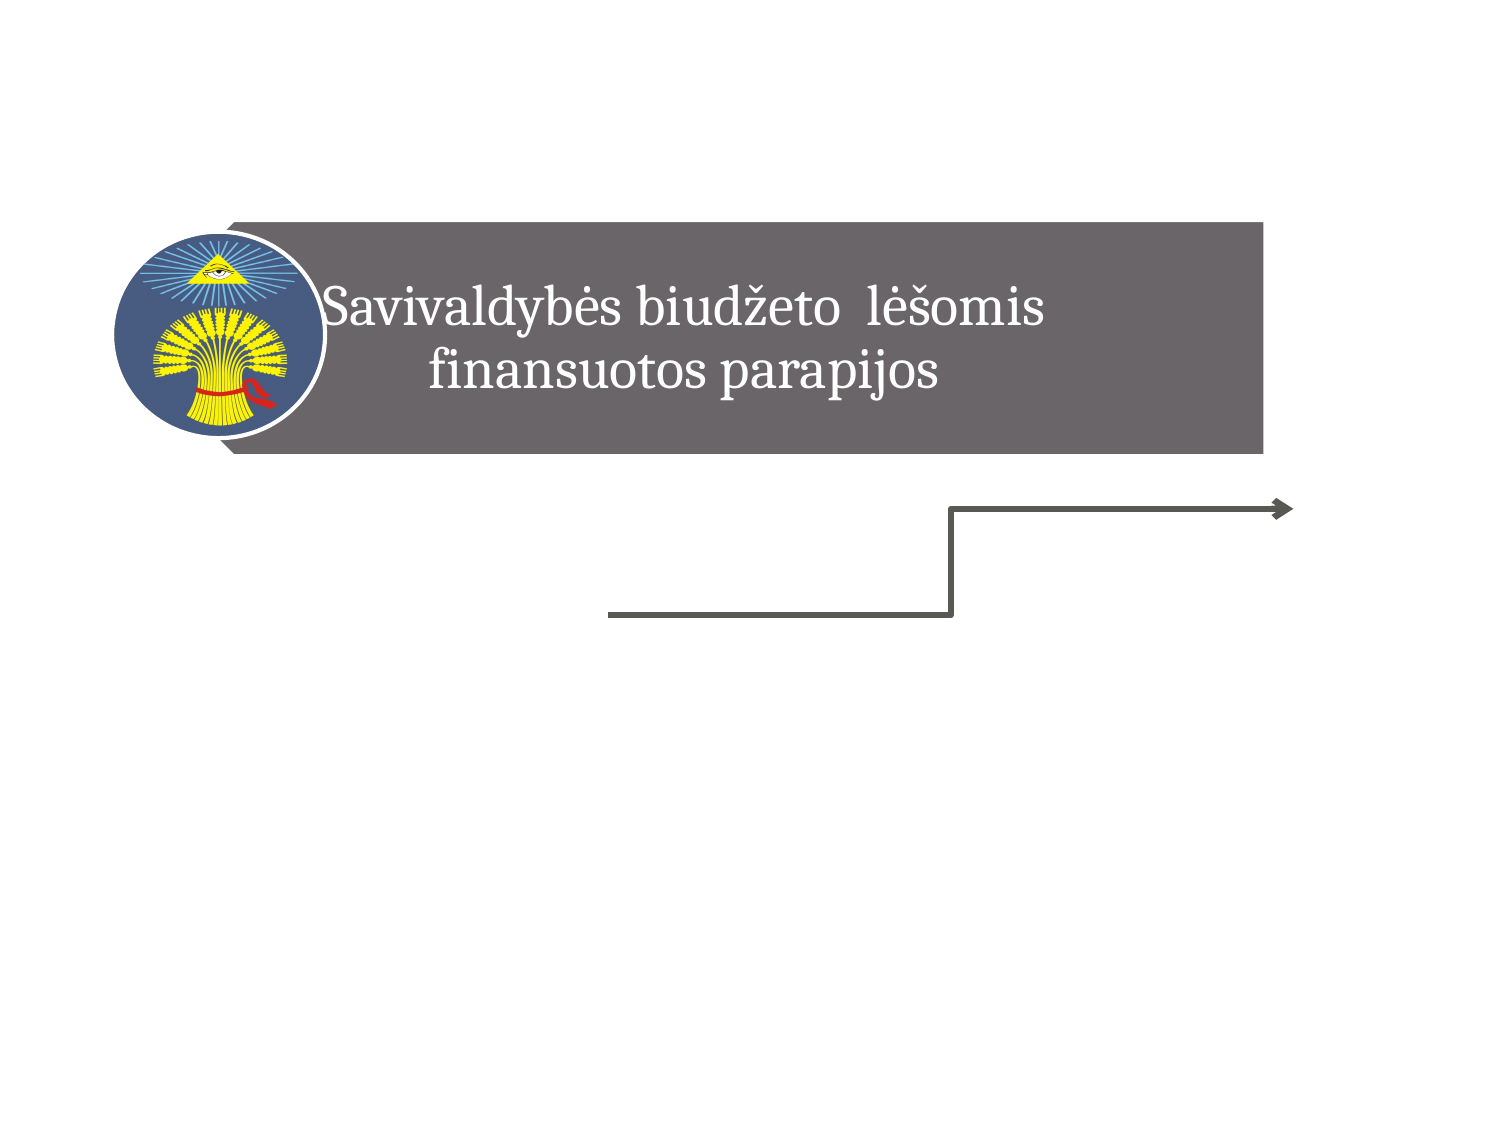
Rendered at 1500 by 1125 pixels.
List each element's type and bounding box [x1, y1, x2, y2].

text_box [608, 508, 1294, 616]
text_box [76, 219, 1294, 457]
